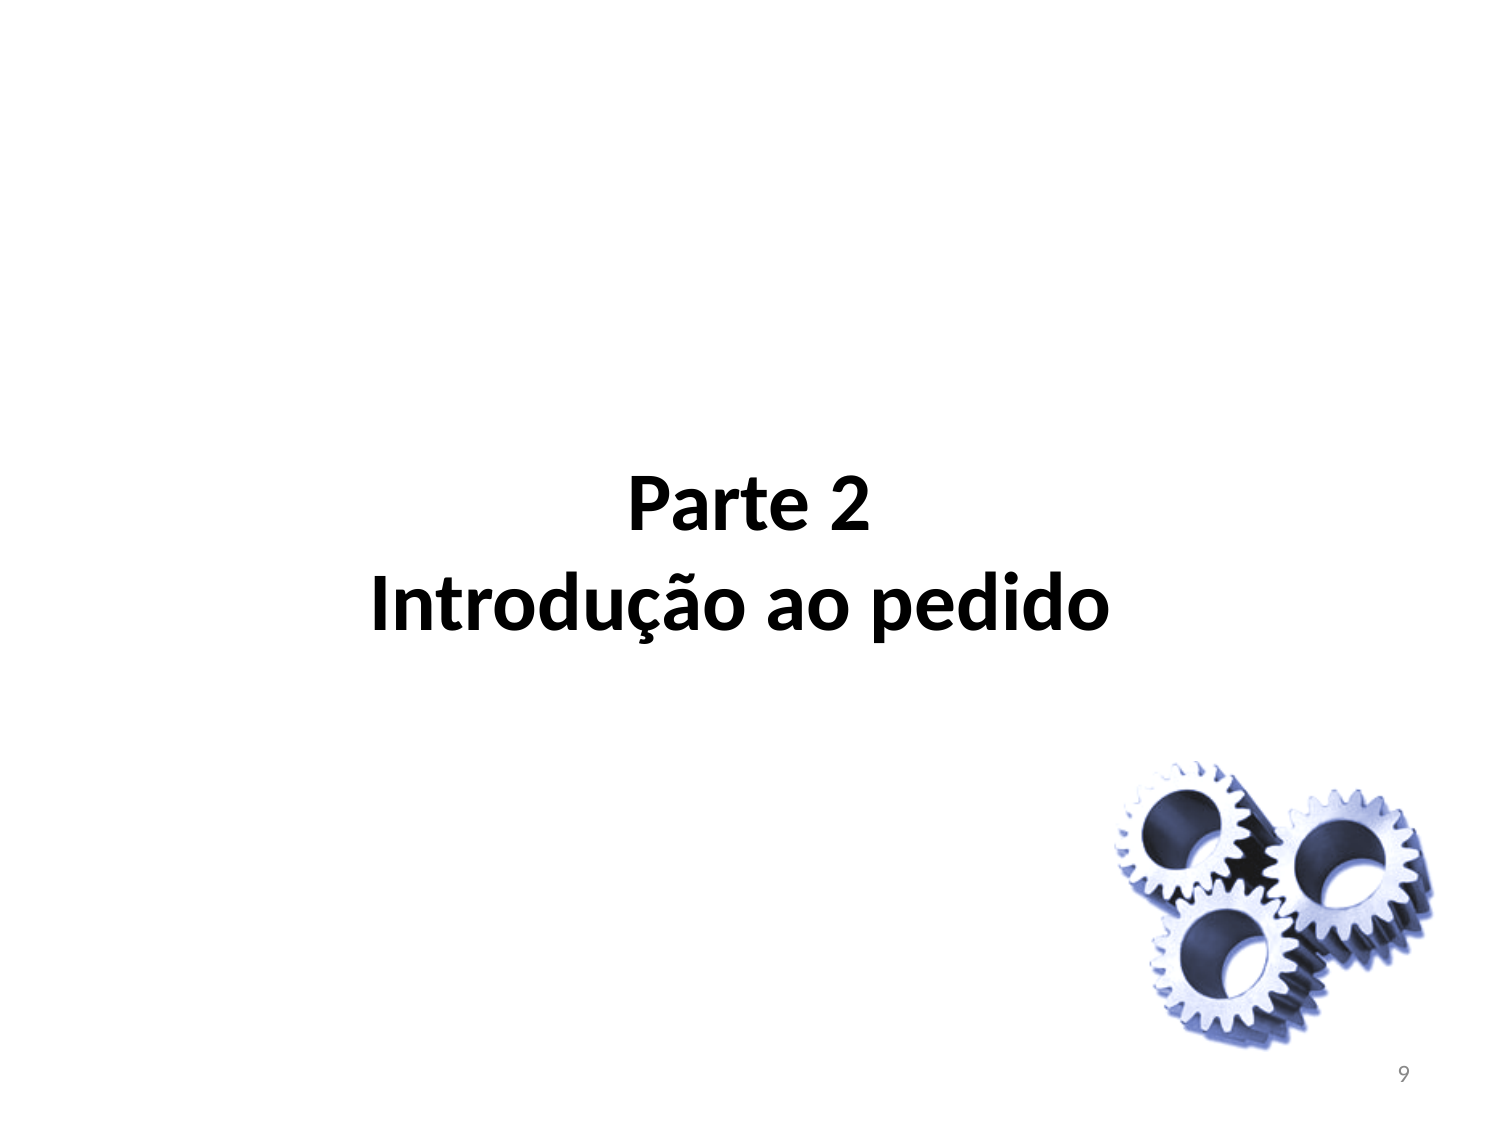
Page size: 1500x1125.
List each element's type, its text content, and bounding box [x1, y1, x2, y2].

slide_number 9 [1074, 1042, 1425, 1103]
title Parte 2 Introdução ao pedido [75, 453, 1425, 641]
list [1112, 761, 1436, 1052]
